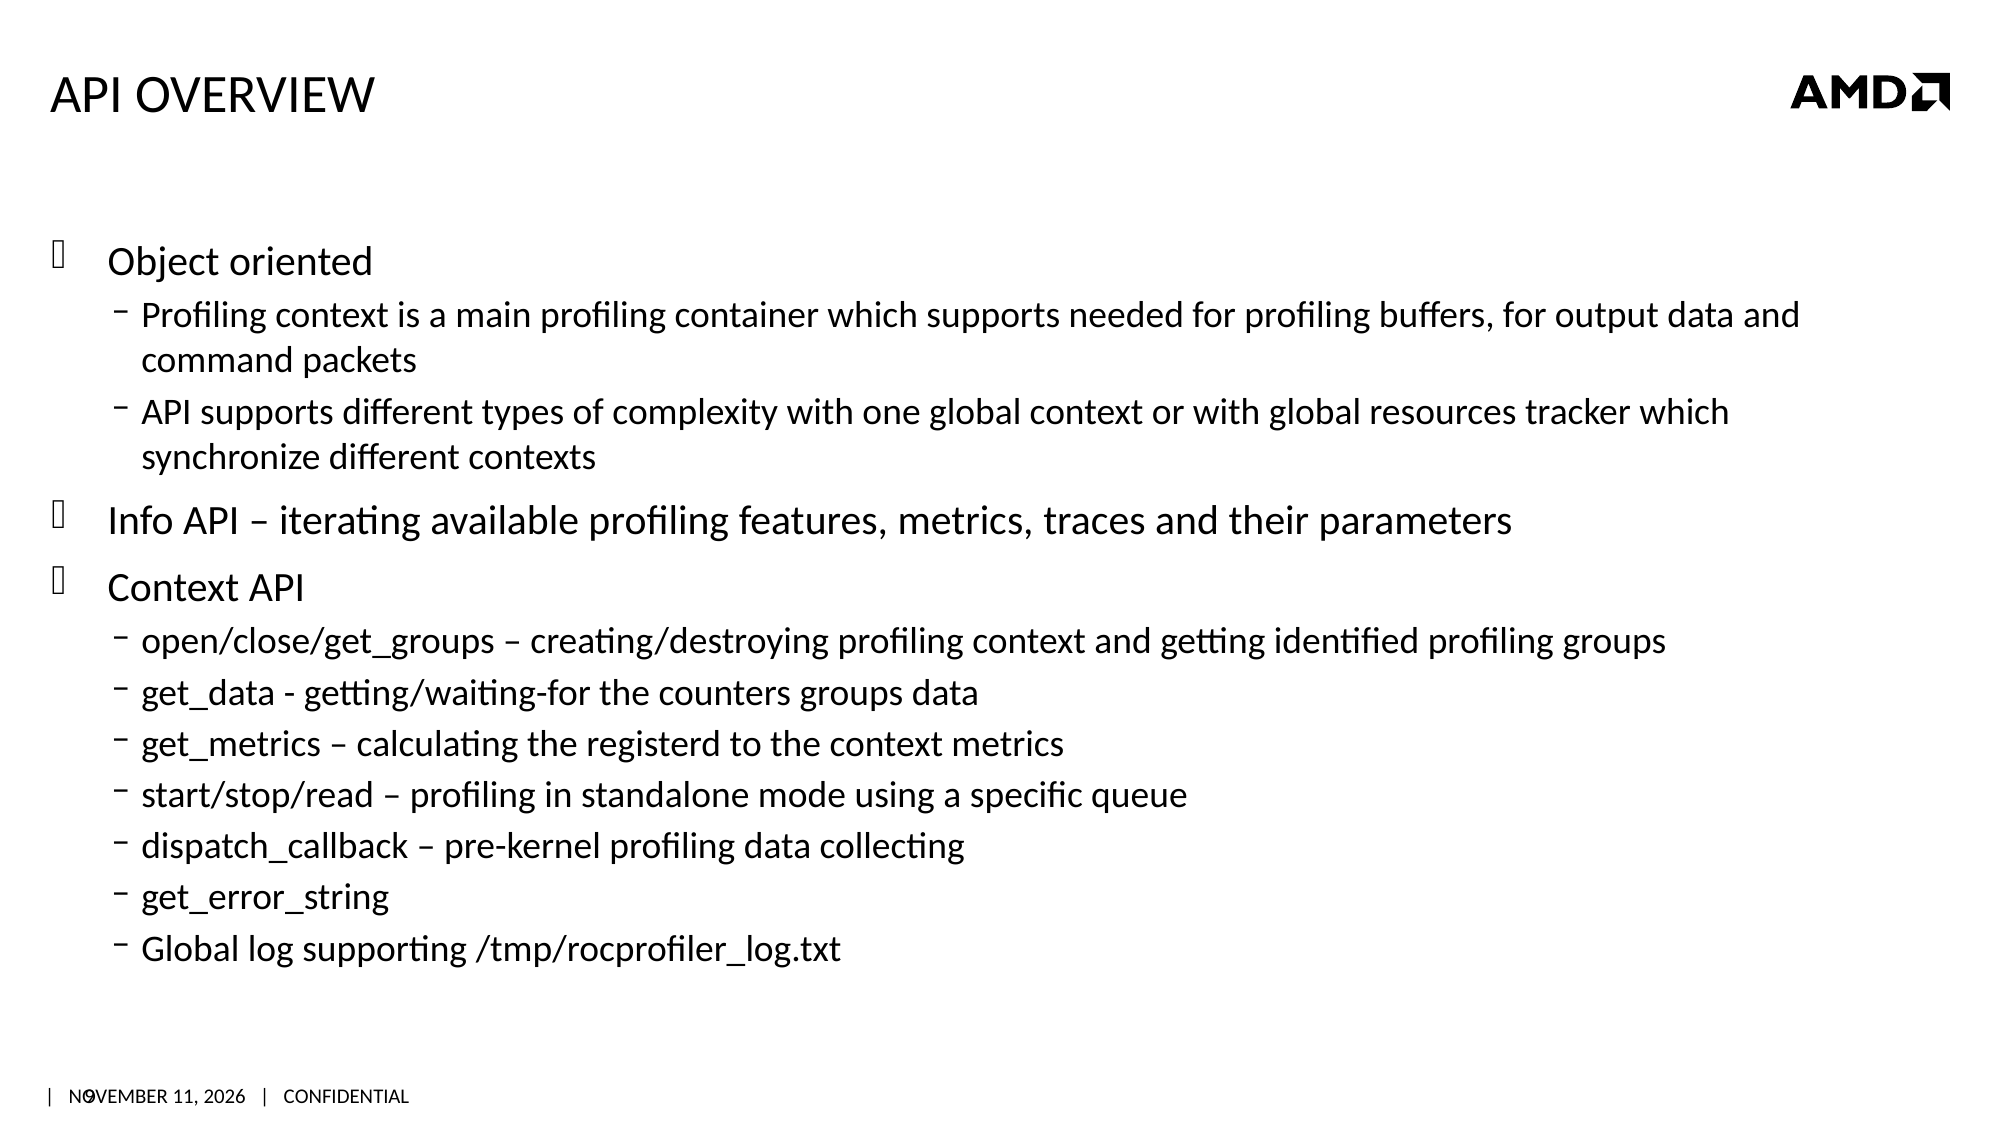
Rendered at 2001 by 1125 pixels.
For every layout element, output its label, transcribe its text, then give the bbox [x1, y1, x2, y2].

list Object oriented Profiling context is a main profiling container which supports needed for profiling buffers, for output data and command packets API supports different types of complexity with one global context or with global resources tracker which synchronize different contexts Info API – iterating available profiling features, metrics, traces and their parameters Context API open/close/get_groups – creating/destroying profiling context and getting identified profiling groups get_data - getting/waiting-for the counters groups data get_metrics – calculating the registerd to the context metrics start/stop/read – profiling in standalone mode using a specific queue dispatch_callback – pre-kernel profiling data collecting get_error_string Global log supporting /tmp/rocprofiler_log.txt [51, 226, 1912, 1037]
title API overview [50, 45, 1761, 124]
